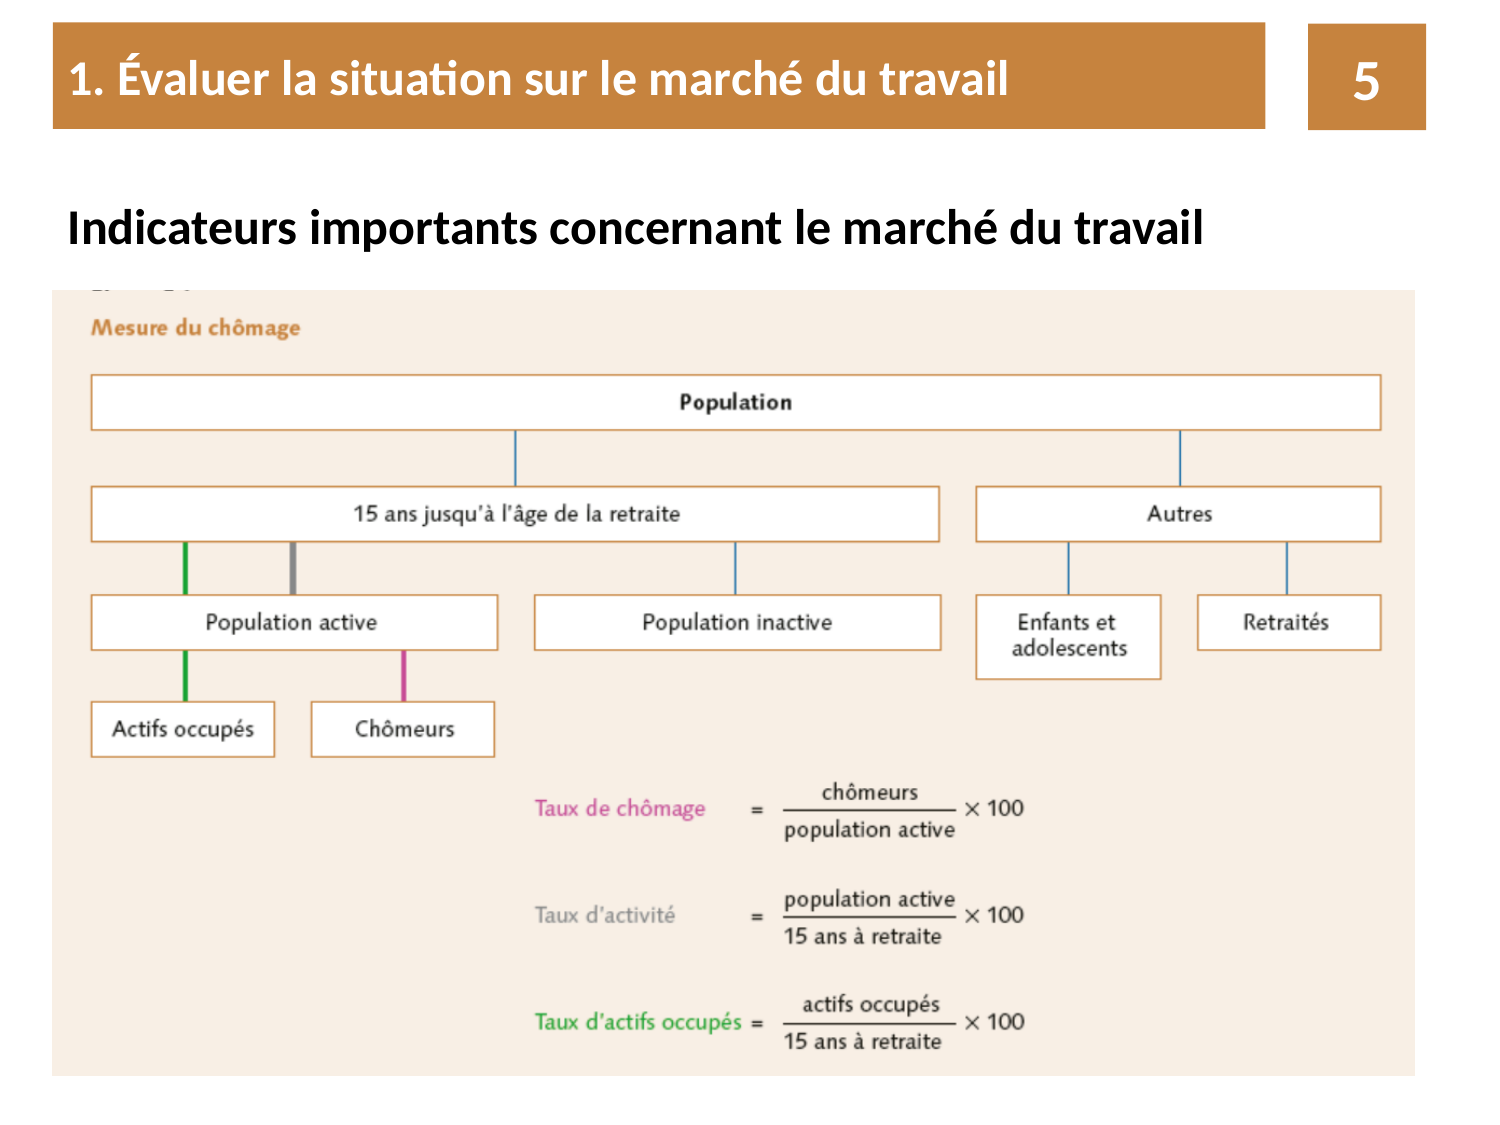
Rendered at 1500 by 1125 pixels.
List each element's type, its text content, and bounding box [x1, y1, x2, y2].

text_box Indicateurs importants concernant le marché du travail [53, 187, 1415, 263]
text_box 5 [1308, 23, 1427, 131]
text_box 1. Évaluer la situation sur le marché du travail [52, 22, 1266, 129]
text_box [52, 290, 1415, 1077]
